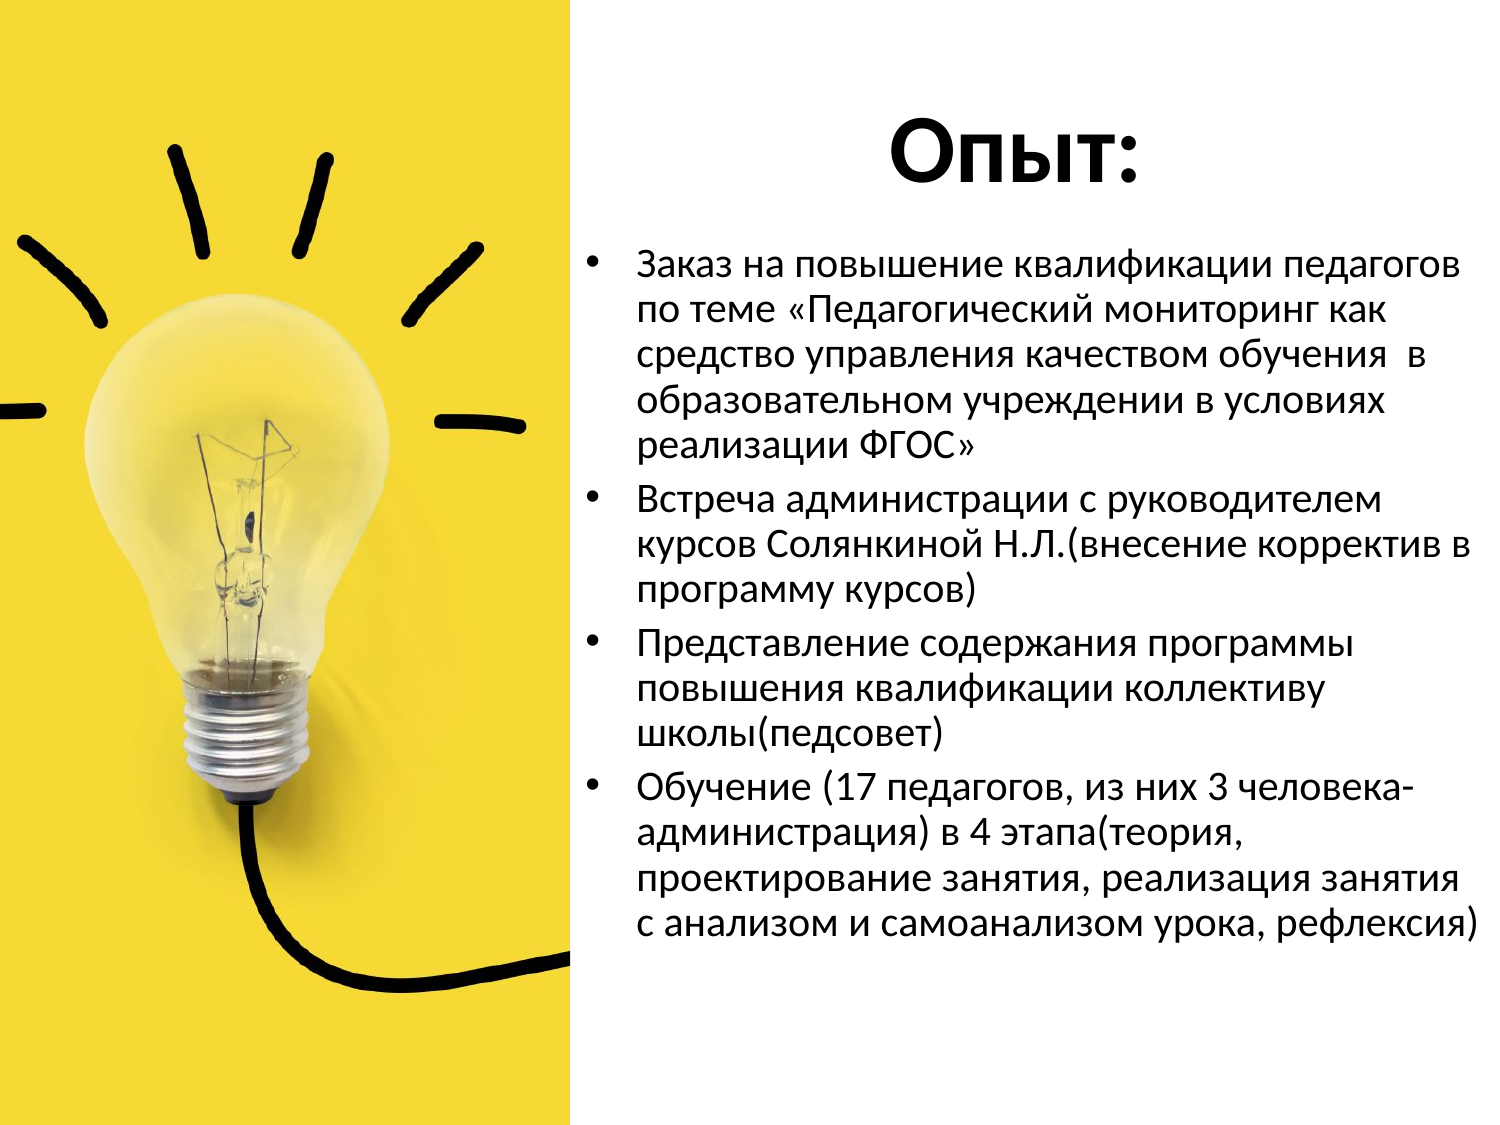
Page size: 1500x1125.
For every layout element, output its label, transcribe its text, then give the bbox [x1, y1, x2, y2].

picture [0, 0, 571, 1125]
title Опыт: [610, 30, 1422, 187]
list Заказ на повышение квалификации педагогов по теме «Педагогический мониторинг как средство управления качеством обучения в образовательном учреждении в условиях реализации ФГОС» Встреча администрации с руководителем курсов Солянкиной Н.Л.(внесение корректив в программу курсов) Представление содержания программы повышения квалификации коллективу школы(педсовет) Обучение (17 педагогов, из них 3 человека- администрация) в 4 этапа(теория, проектирование занятия, реализация занятия с анализом и самоанализом урока, рефлексия) [574, 187, 1500, 977]
